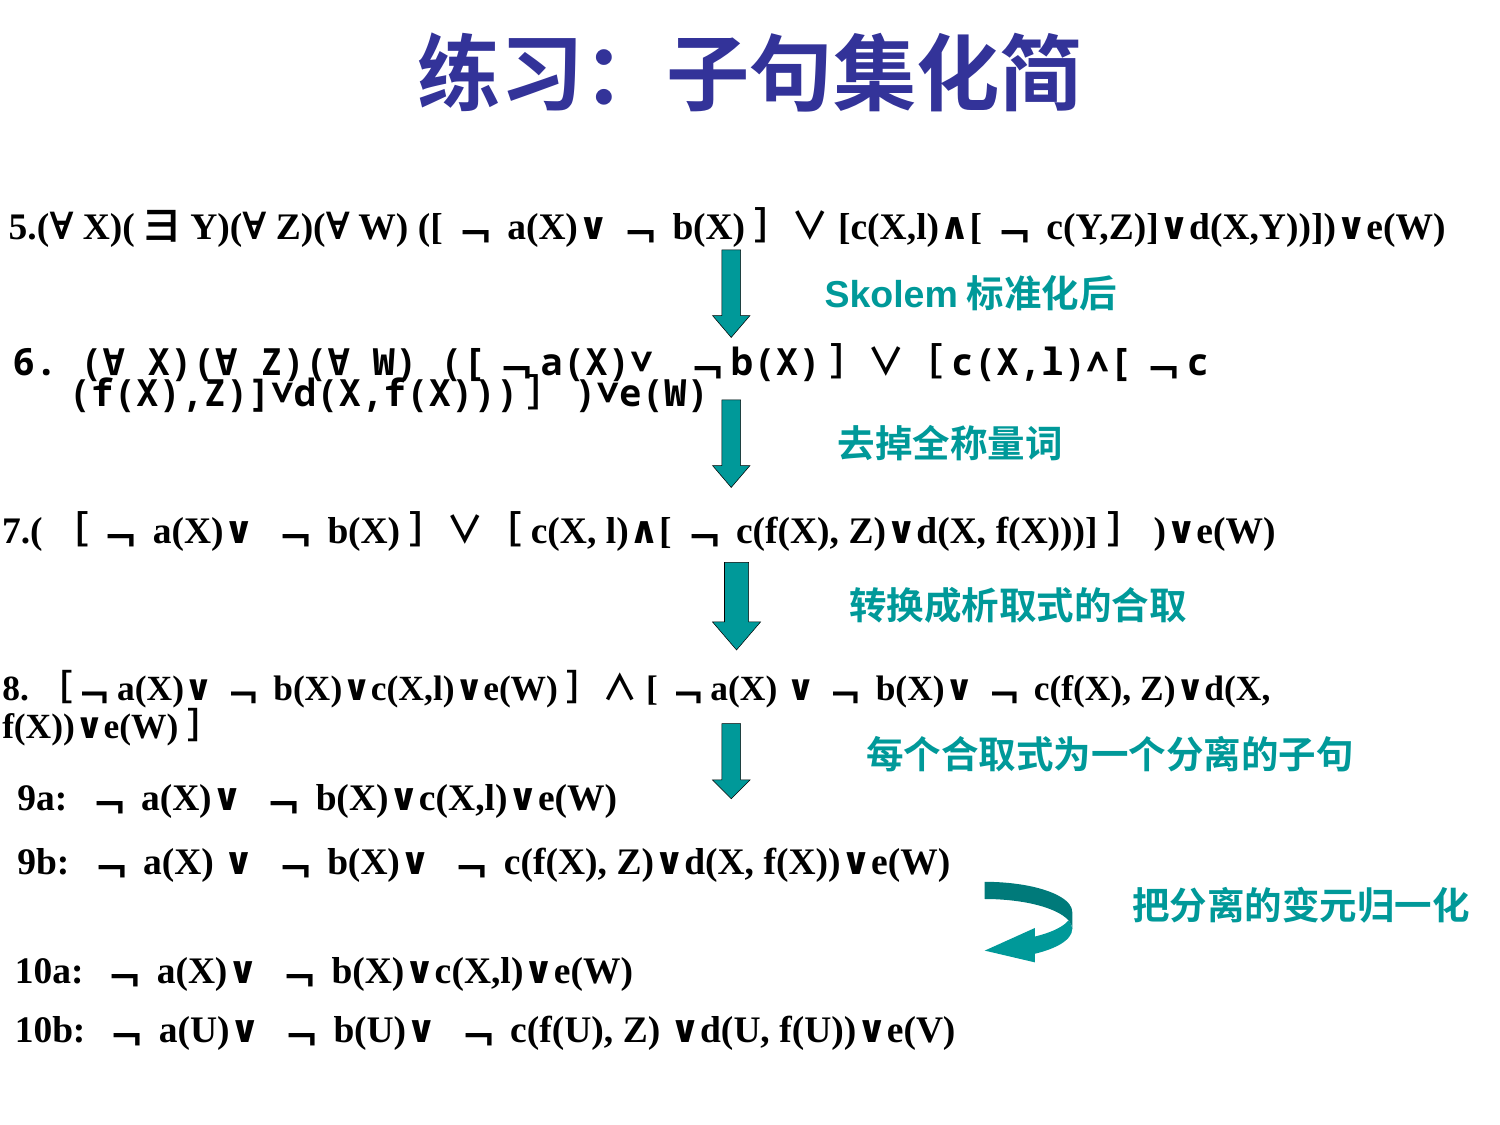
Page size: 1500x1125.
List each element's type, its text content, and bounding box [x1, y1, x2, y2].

list 6. (∀ X)(∀ Z)(∀ W) ([﹁a(X)∨ ﹁b(X)］∨［c(X,l)∧[﹁c (f(X),Z)]∨d(X,f(X)))］)∨e(W) [12, 350, 1475, 413]
title 练习：子句集化简 [75, 19, 1425, 123]
text_box 7.(［ ﹁ a(X)∨ ﹁ b(X)］∨［c(X, l)∧[﹁ c(f(X), Z)∨d(X, f(X)))]］)∨e(W) [0, 503, 1488, 559]
text_box 8.［﹁a(X)∨﹁ b(X)∨c(X,l)∨e(W)］∧[﹁a(X) ∨﹁ b(X)∨﹁ c(f(X), Z)∨d(X, f(X))∨e(W)］ [0, 662, 1500, 754]
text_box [712, 399, 1151, 488]
text_box 9a: ﹁ a(X)∨ ﹁ b(X)∨c(X,l)∨e(W) 9b: ﹁ a(X) ∨ ﹁ b(X)∨ ﹁ c(f(X), Z)∨d(X, f(X))∨e(W) [2, 765, 1053, 890]
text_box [984, 874, 1488, 980]
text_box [712, 562, 1276, 651]
text_box 5.(∀ X)(彐Y)(∀ Z)(∀ W) ([﹁ a(X)∨﹁ b(X)］∨[c(X,l)∧[﹁ c(Y,Z)]∨d(X,Y))])∨e(W) [0, 200, 1500, 256]
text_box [712, 723, 1471, 799]
text_box 10a: ﹁ a(X)∨ ﹁ b(X)∨c(X,l)∨e(W) 10b: ﹁ a(U)∨ ﹁ b(U)∨ ﹁ c(f(U), Z) ∨d(U, f(U))∨e(V) [0, 943, 1500, 1058]
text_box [712, 249, 1192, 338]
